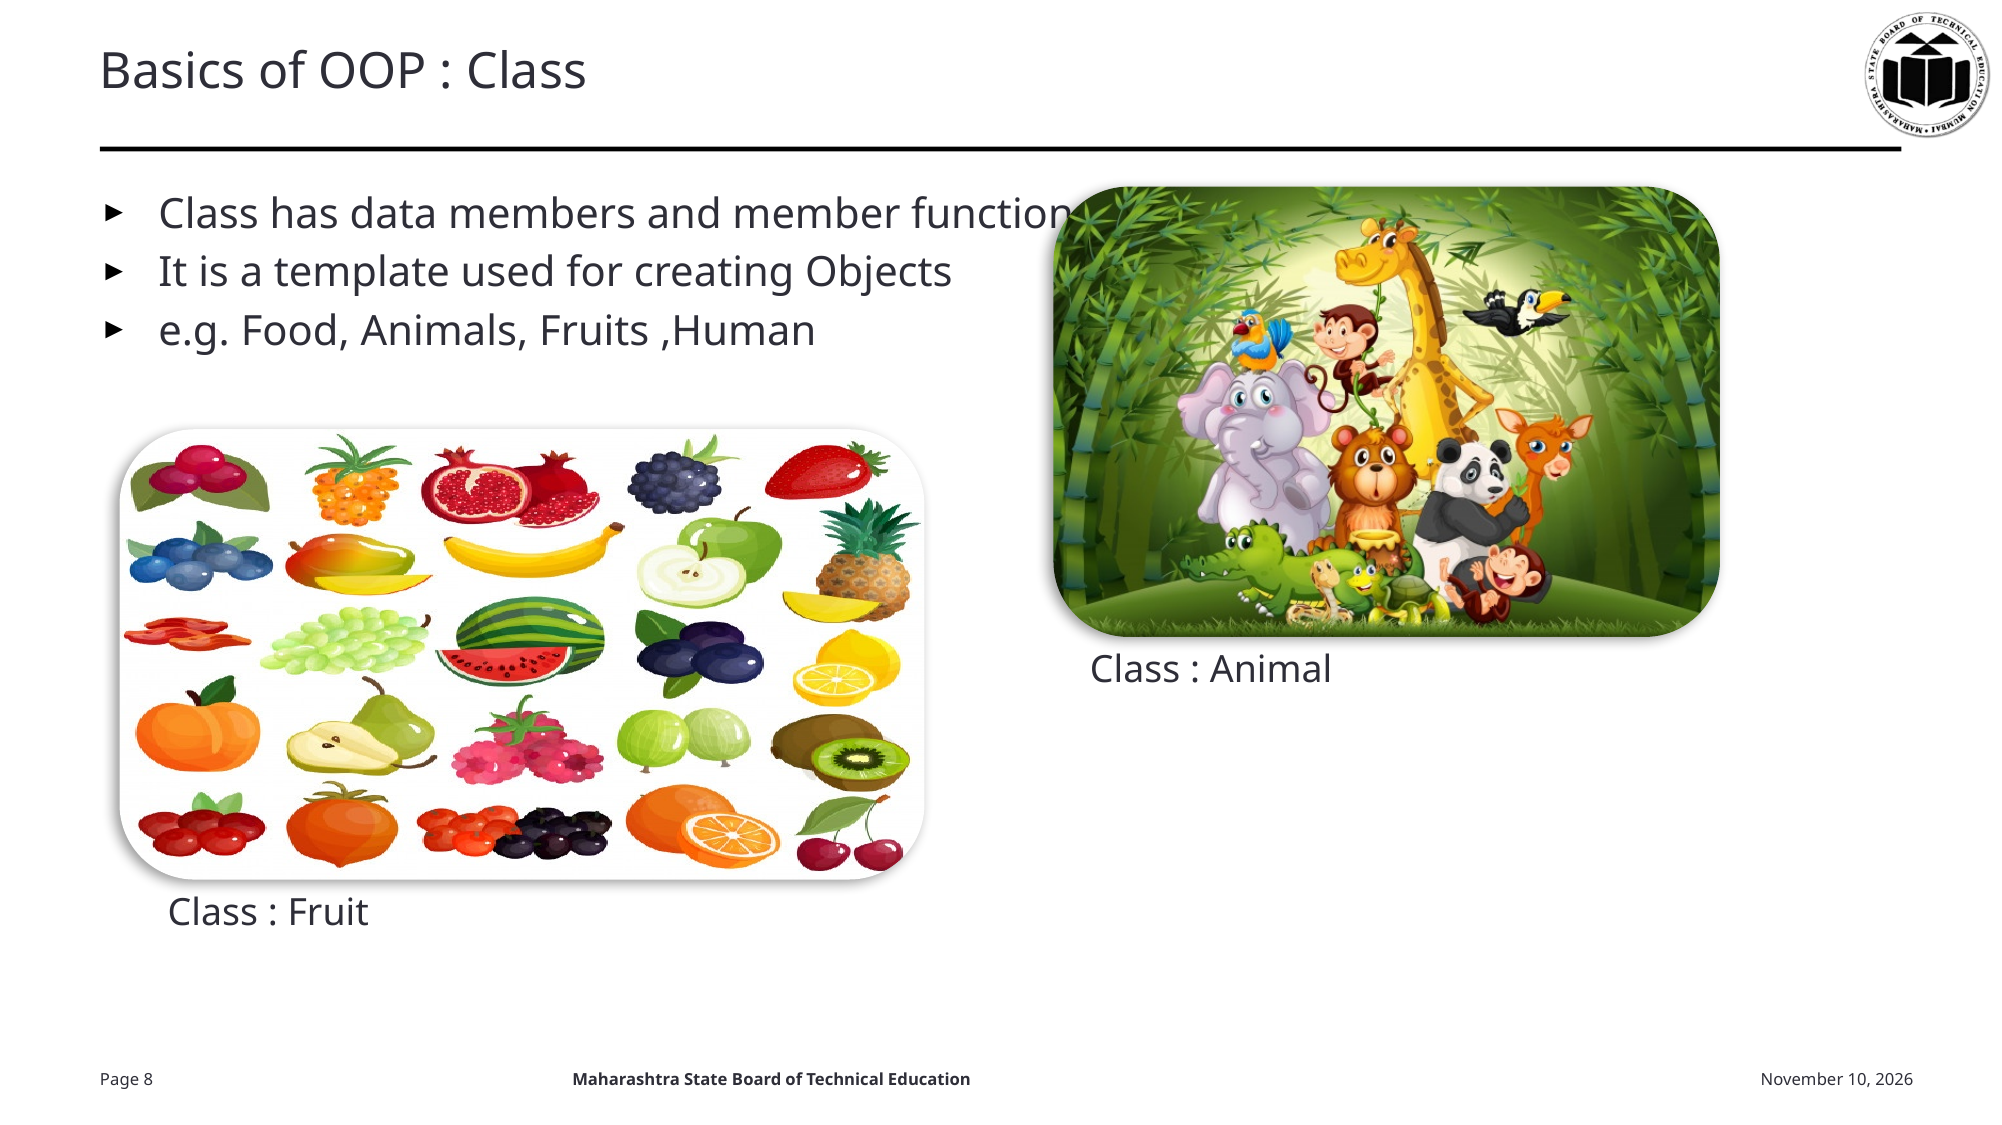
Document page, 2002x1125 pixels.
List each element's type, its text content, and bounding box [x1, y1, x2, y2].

picture [1852, 0, 2001, 149]
list Class has data members and member functions It is a template used for creating Objects e.g. Food, Animals, Fruits ,Human [99, 186, 1901, 999]
picture [119, 428, 925, 880]
title Basics of OOP : Class [99, 48, 1901, 145]
text_box Class : Animal [1089, 646, 1720, 691]
picture [1053, 186, 1721, 638]
text_box Class : Fruit [167, 888, 798, 933]
